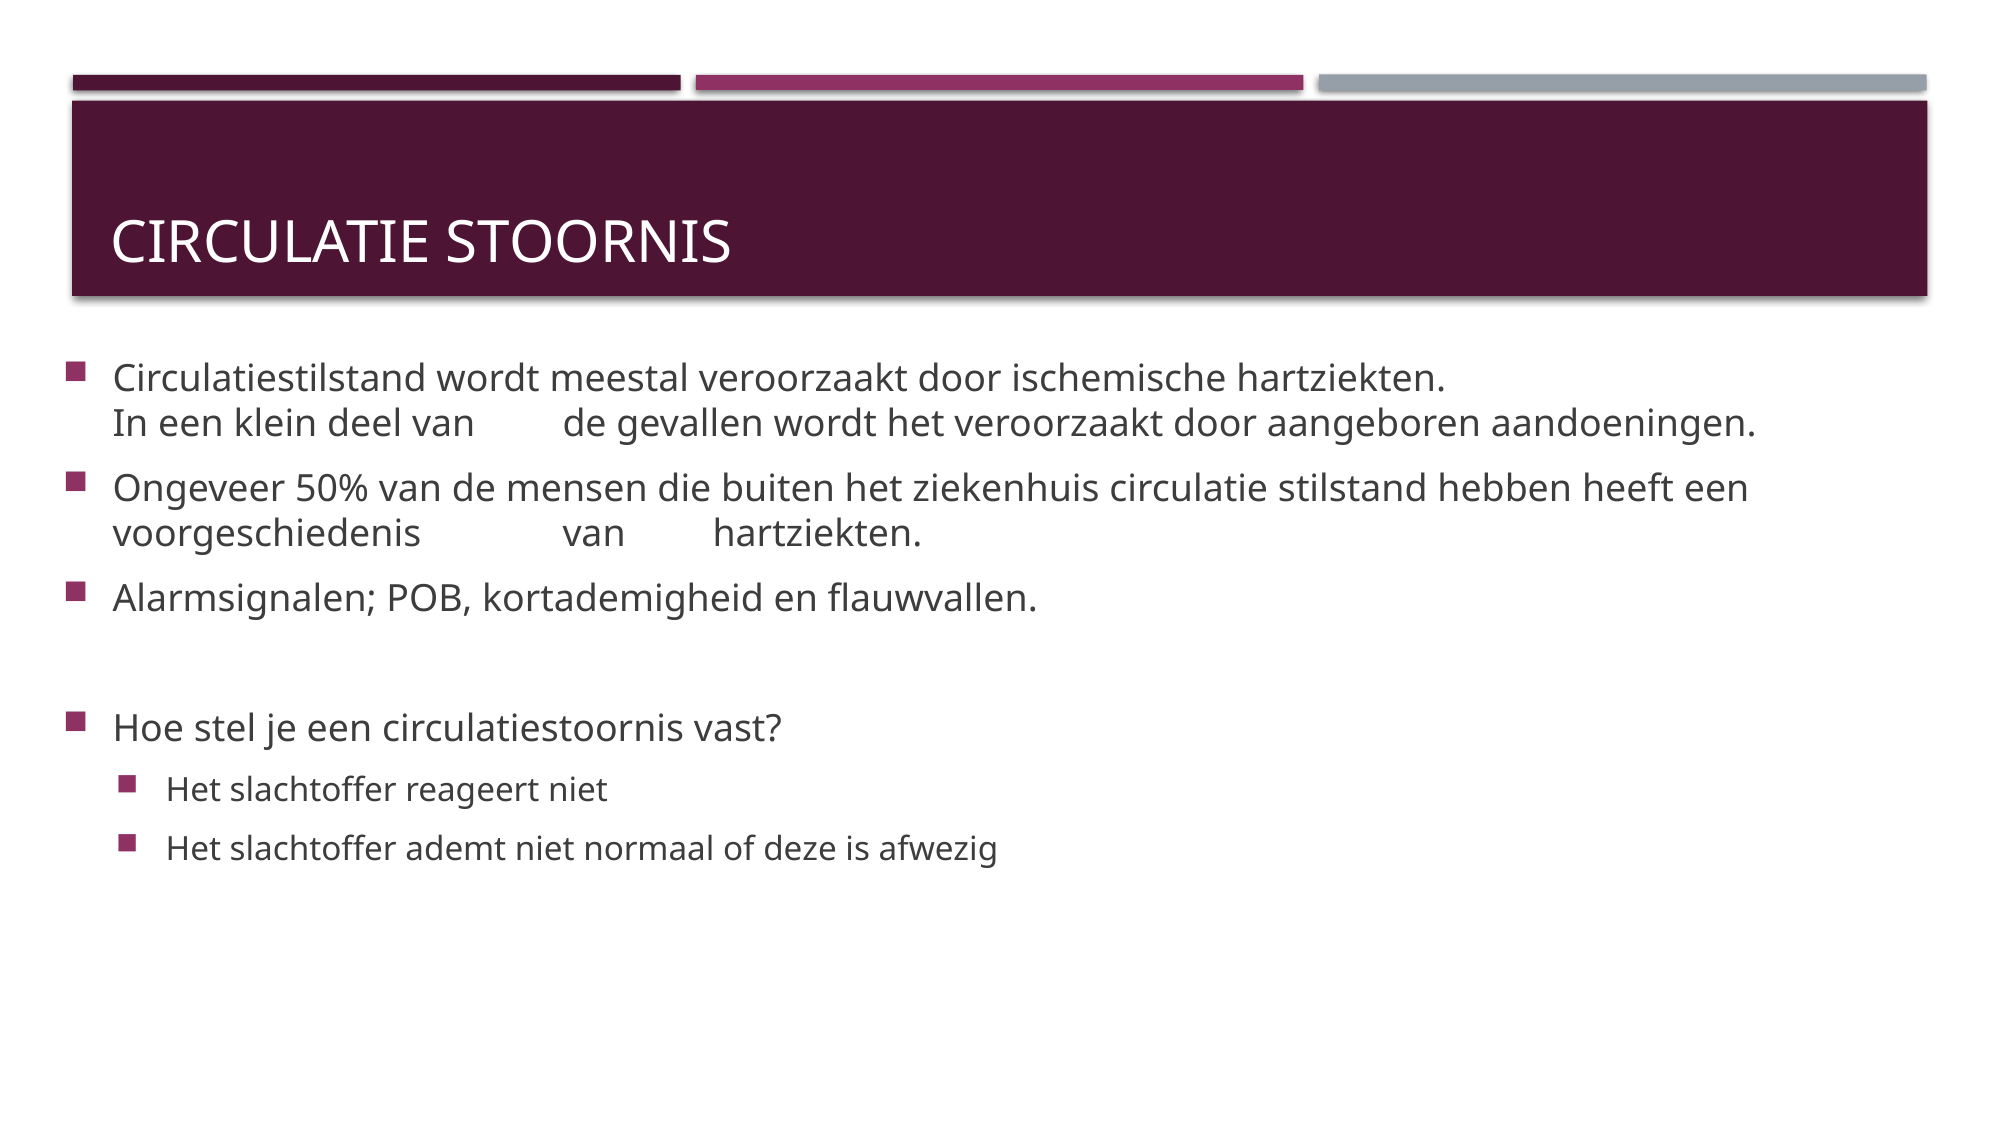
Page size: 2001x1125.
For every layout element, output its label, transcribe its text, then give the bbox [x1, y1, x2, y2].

title Circulatie stoornis [95, 115, 1905, 282]
list Circulatiestilstand wordt meestal veroorzaakt door ischemische hartziekten. In een klein deel van de gevallen wordt het veroorzaakt door aangeboren aandoeningen. Ongeveer 50% van de mensen die buiten het ziekenhuis circulatie stilstand hebben heeft een voorgeschiedenis van hartziekten. Alarmsignalen; POB, kortademigheid en flauwvallen. Hoe stel je een circulatiestoornis vast? Het slachtoffer reageert niet Het slachtoffer ademt niet normaal of deze is afwezig [47, 356, 1905, 1016]
